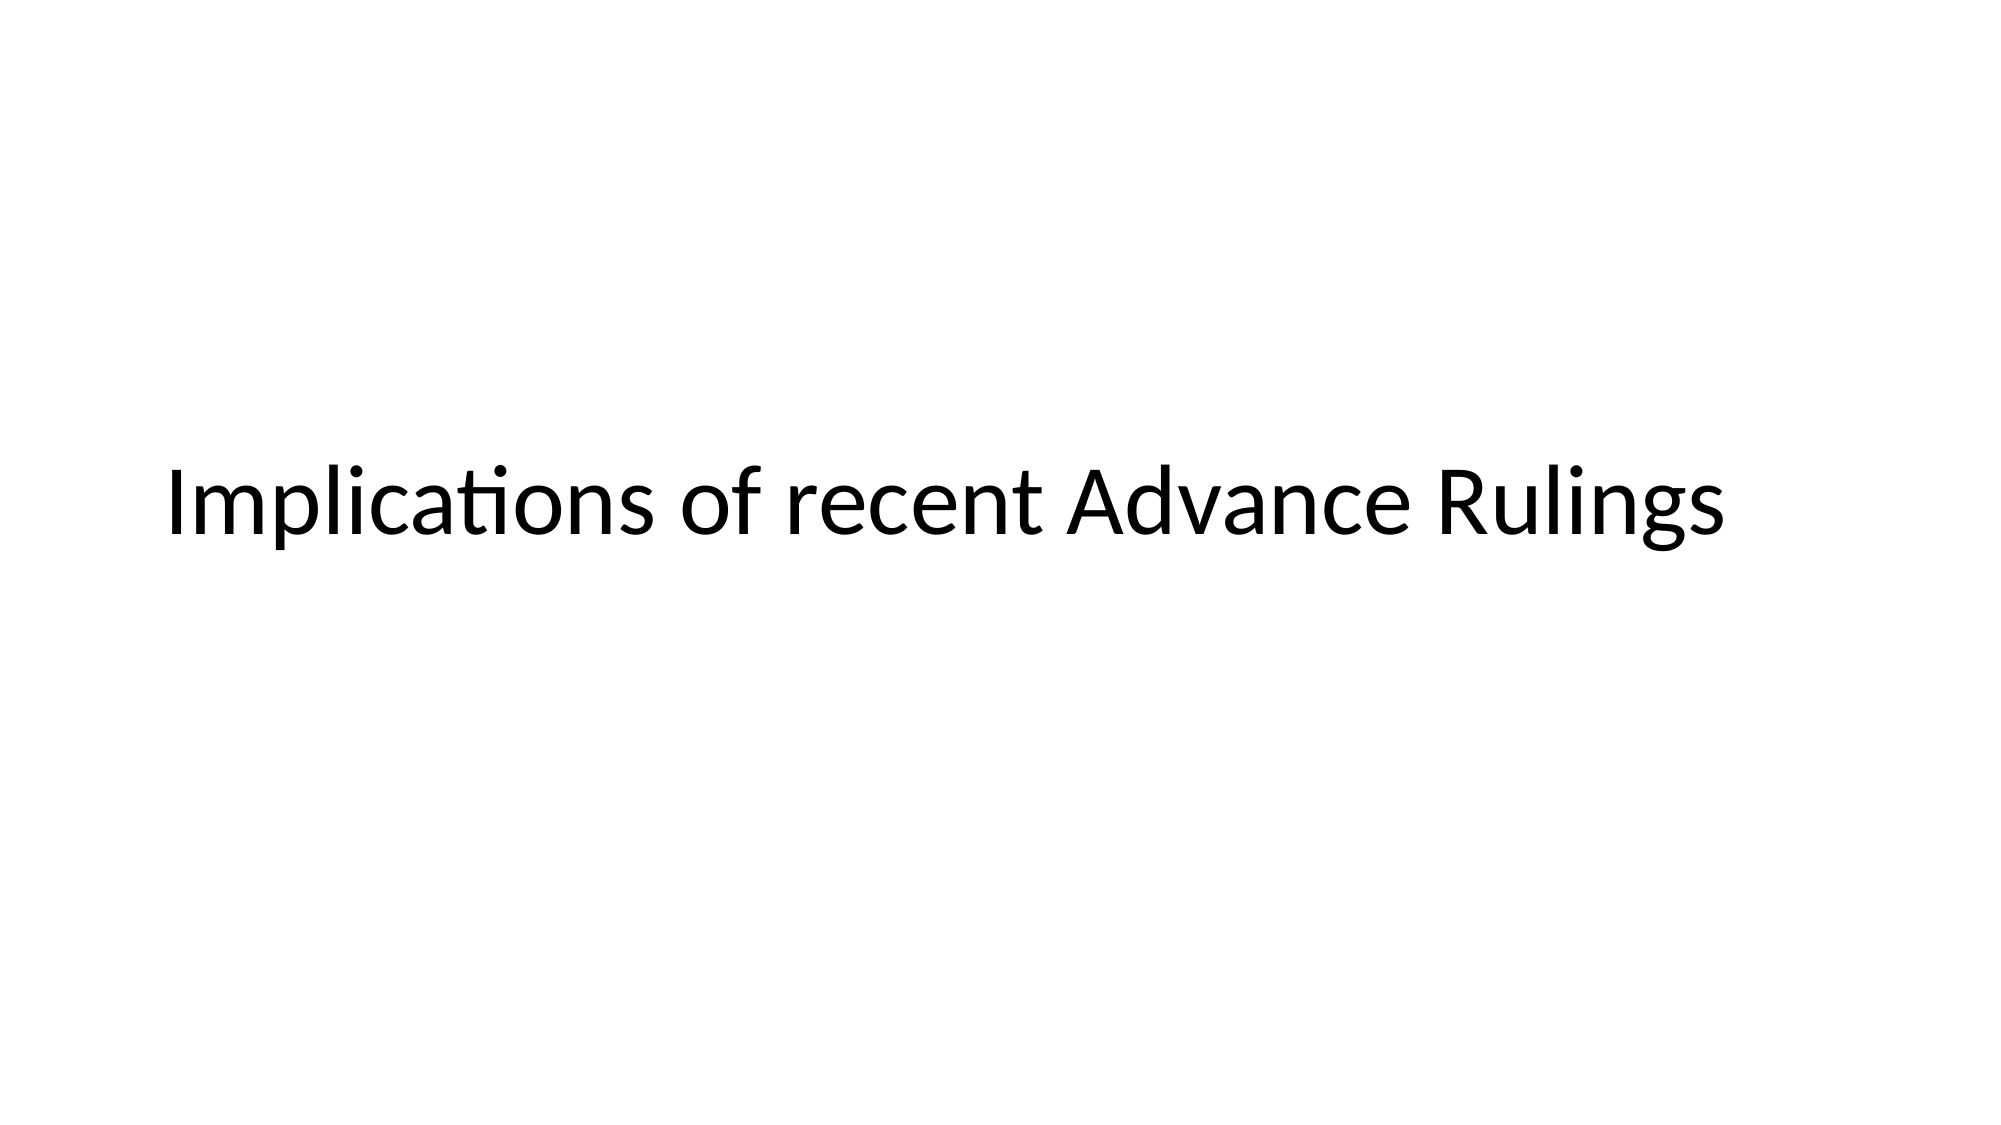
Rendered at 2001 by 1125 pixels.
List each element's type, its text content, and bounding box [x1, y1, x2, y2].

text_box Implications of recent Advance Rulings [149, 427, 1920, 563]
